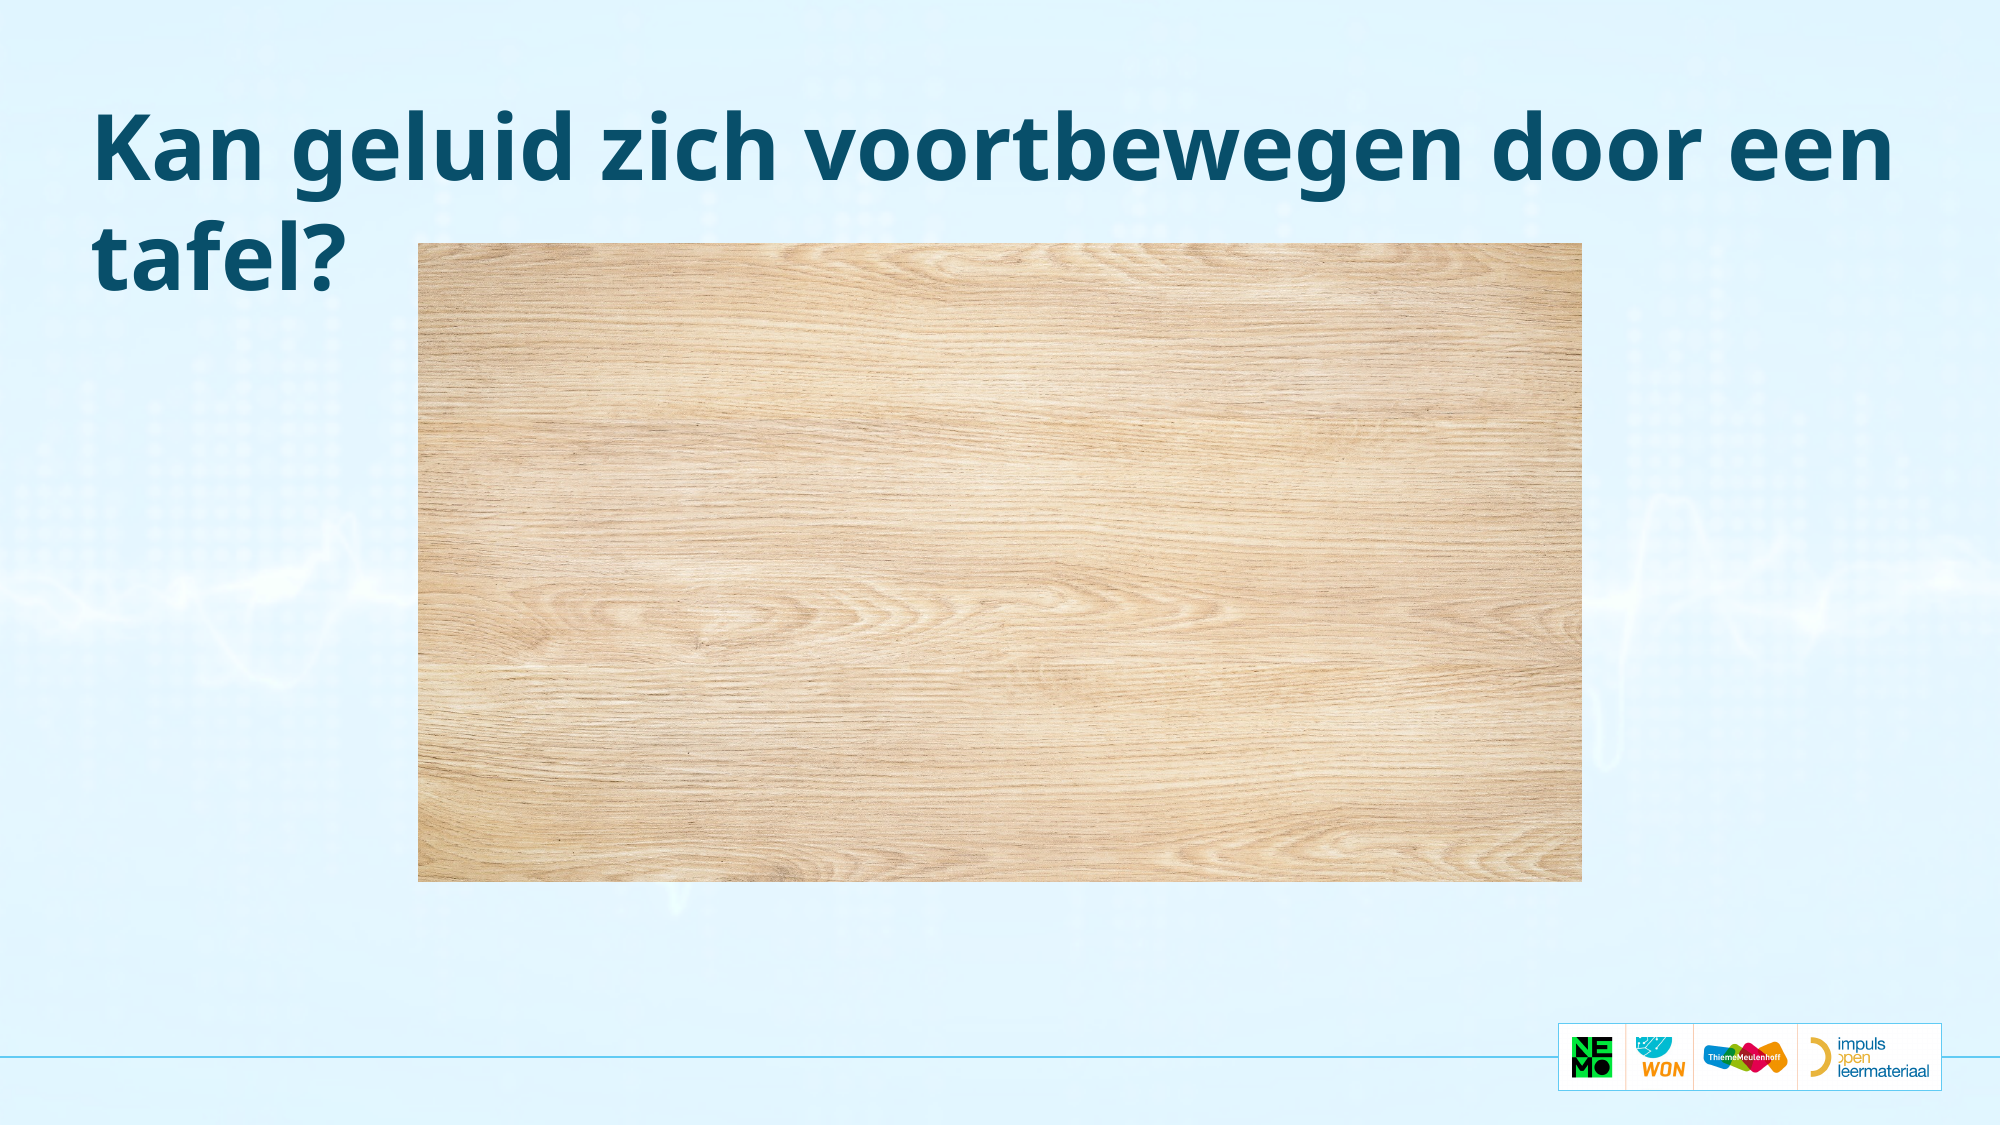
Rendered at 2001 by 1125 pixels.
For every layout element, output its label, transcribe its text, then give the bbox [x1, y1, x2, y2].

picture [418, 243, 1582, 882]
title Kan geluid zich voortbewegen door een tafel? [90, 89, 1910, 247]
picture [1559, 1024, 1941, 1090]
